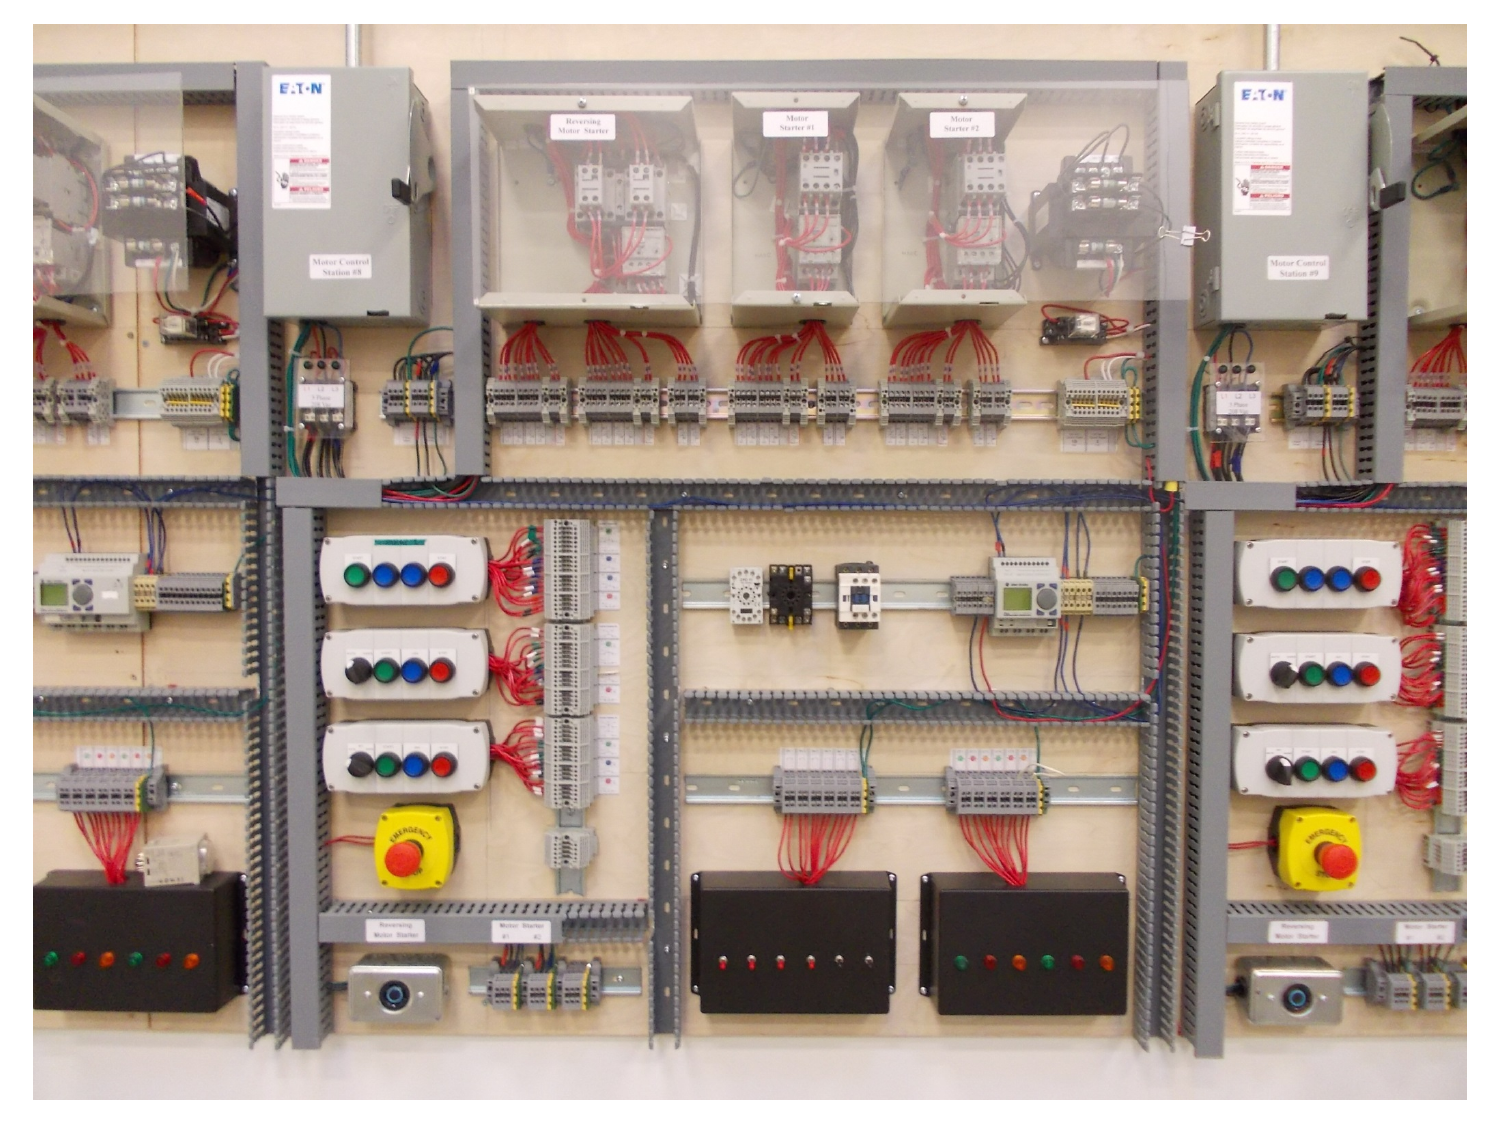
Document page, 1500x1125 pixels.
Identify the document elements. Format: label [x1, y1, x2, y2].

list [33, 24, 1467, 1101]
